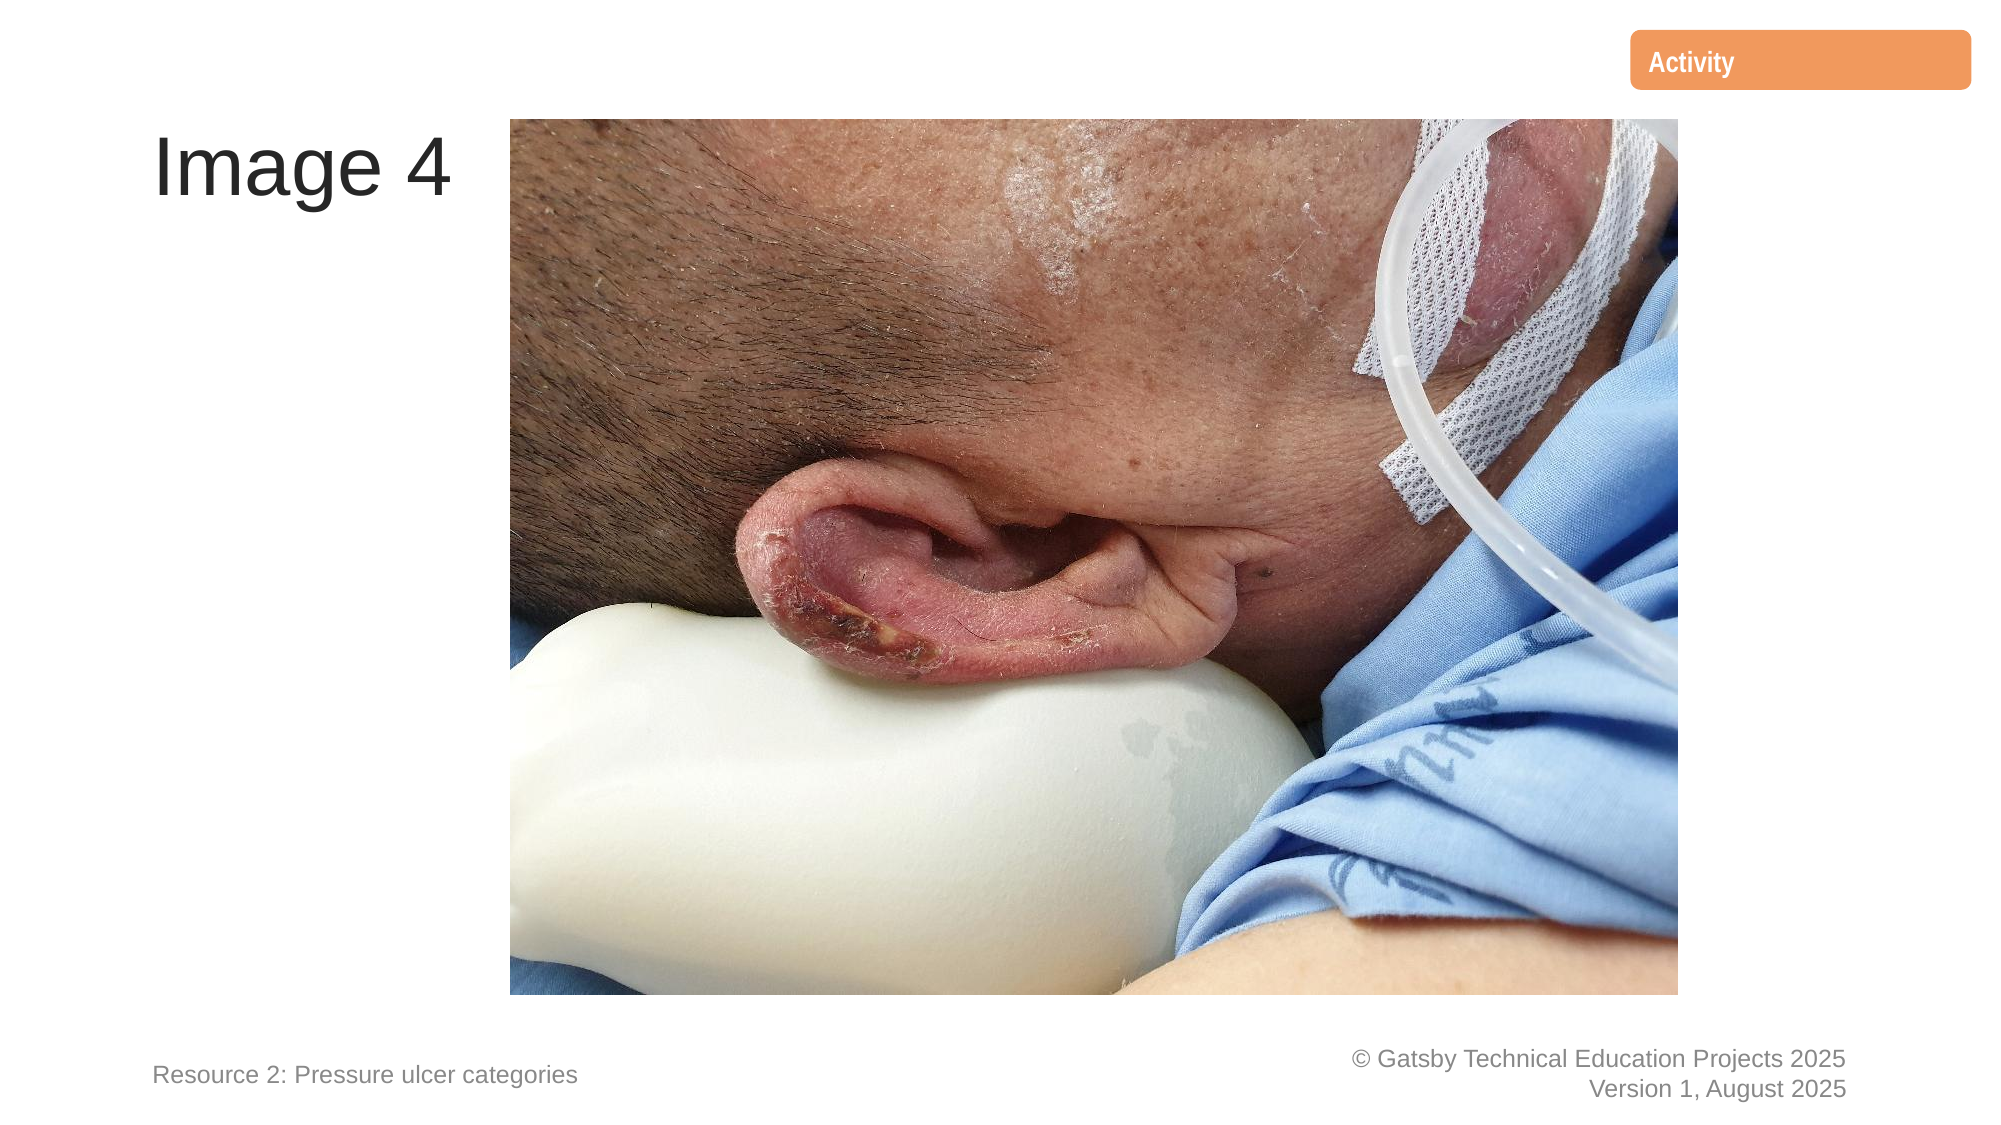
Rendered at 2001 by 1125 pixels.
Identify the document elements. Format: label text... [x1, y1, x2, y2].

picture [510, 119, 1678, 996]
list Resource 2: Pressure ulcer categories [137, 1042, 829, 1103]
title Image 4 [137, 59, 1863, 278]
text_box Activity [1630, 29, 1972, 90]
